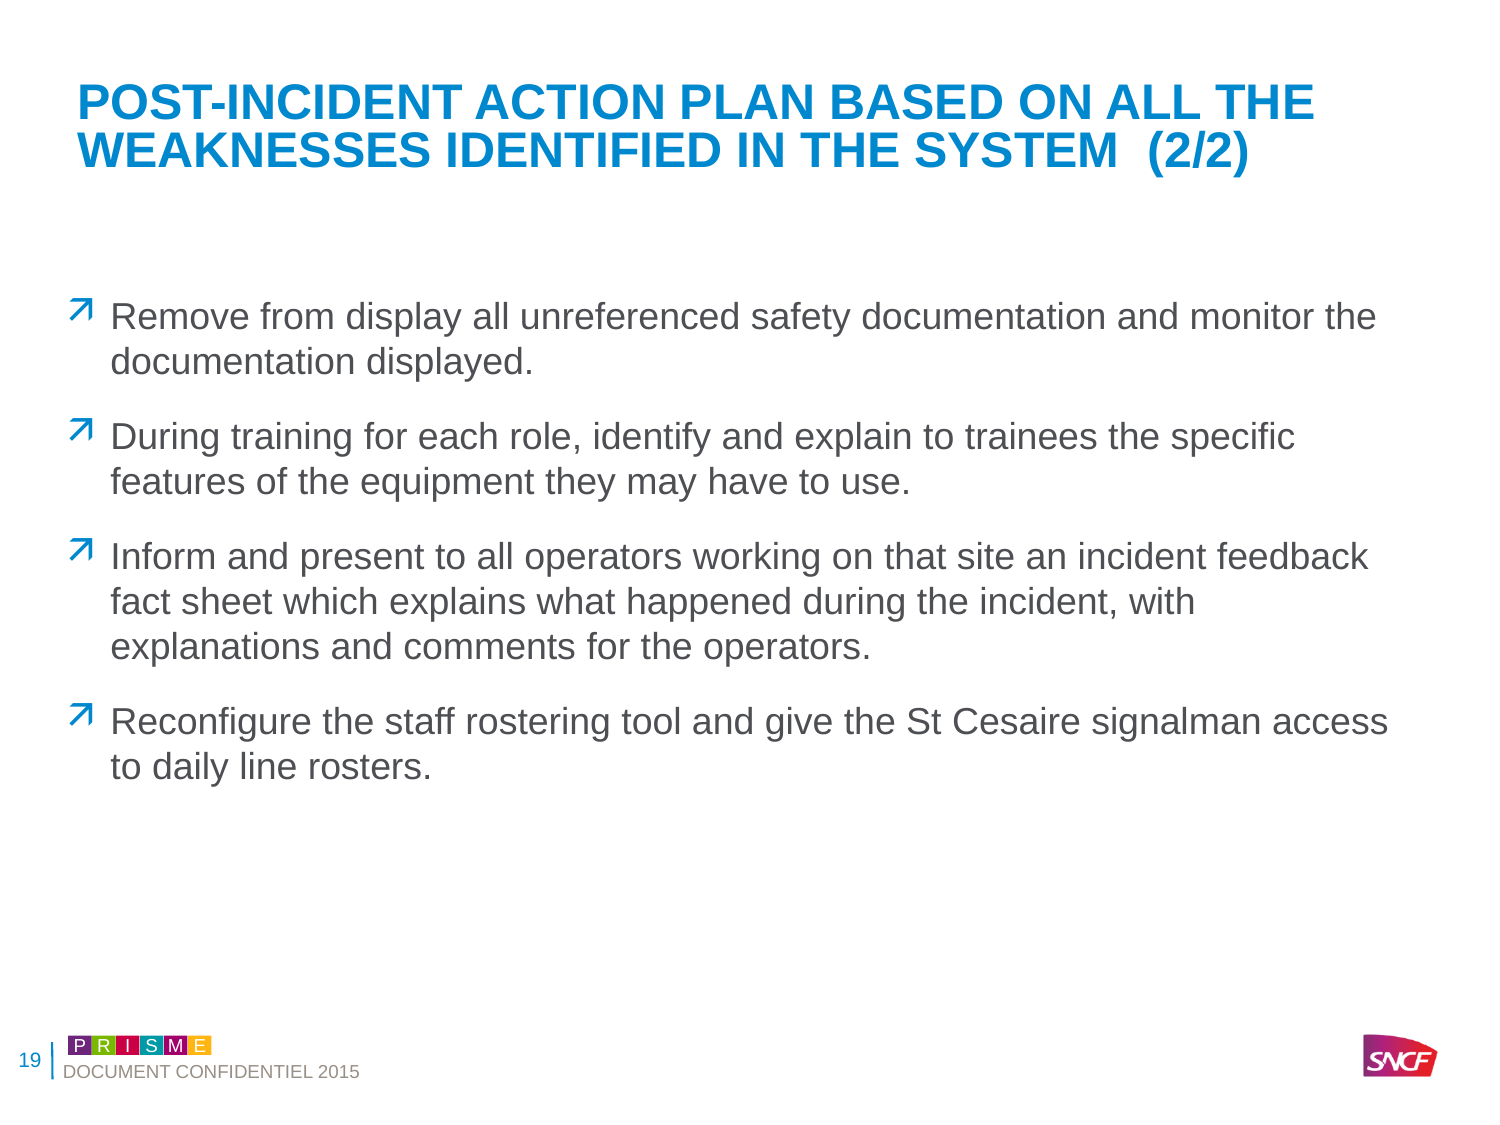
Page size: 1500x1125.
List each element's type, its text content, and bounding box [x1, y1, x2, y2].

list Remove from display all unreferenced safety documentation and monitor the documentation displayed. During training for each role, identify and explain to trainees the specific features of the equipment they may have to use. Inform and present to all operators working on that site an incident feedback fact sheet which explains what happened during the incident, with explanations and comments for the operators. Reconfigure the staff rostering tool and give the St Cesaire signalman access to daily line rosters. [51, 284, 1422, 994]
text_box Post-incident action plan based on all the weaknesses identified in the system (2/2) [62, 42, 1436, 185]
picture [1324, 992, 1476, 1118]
